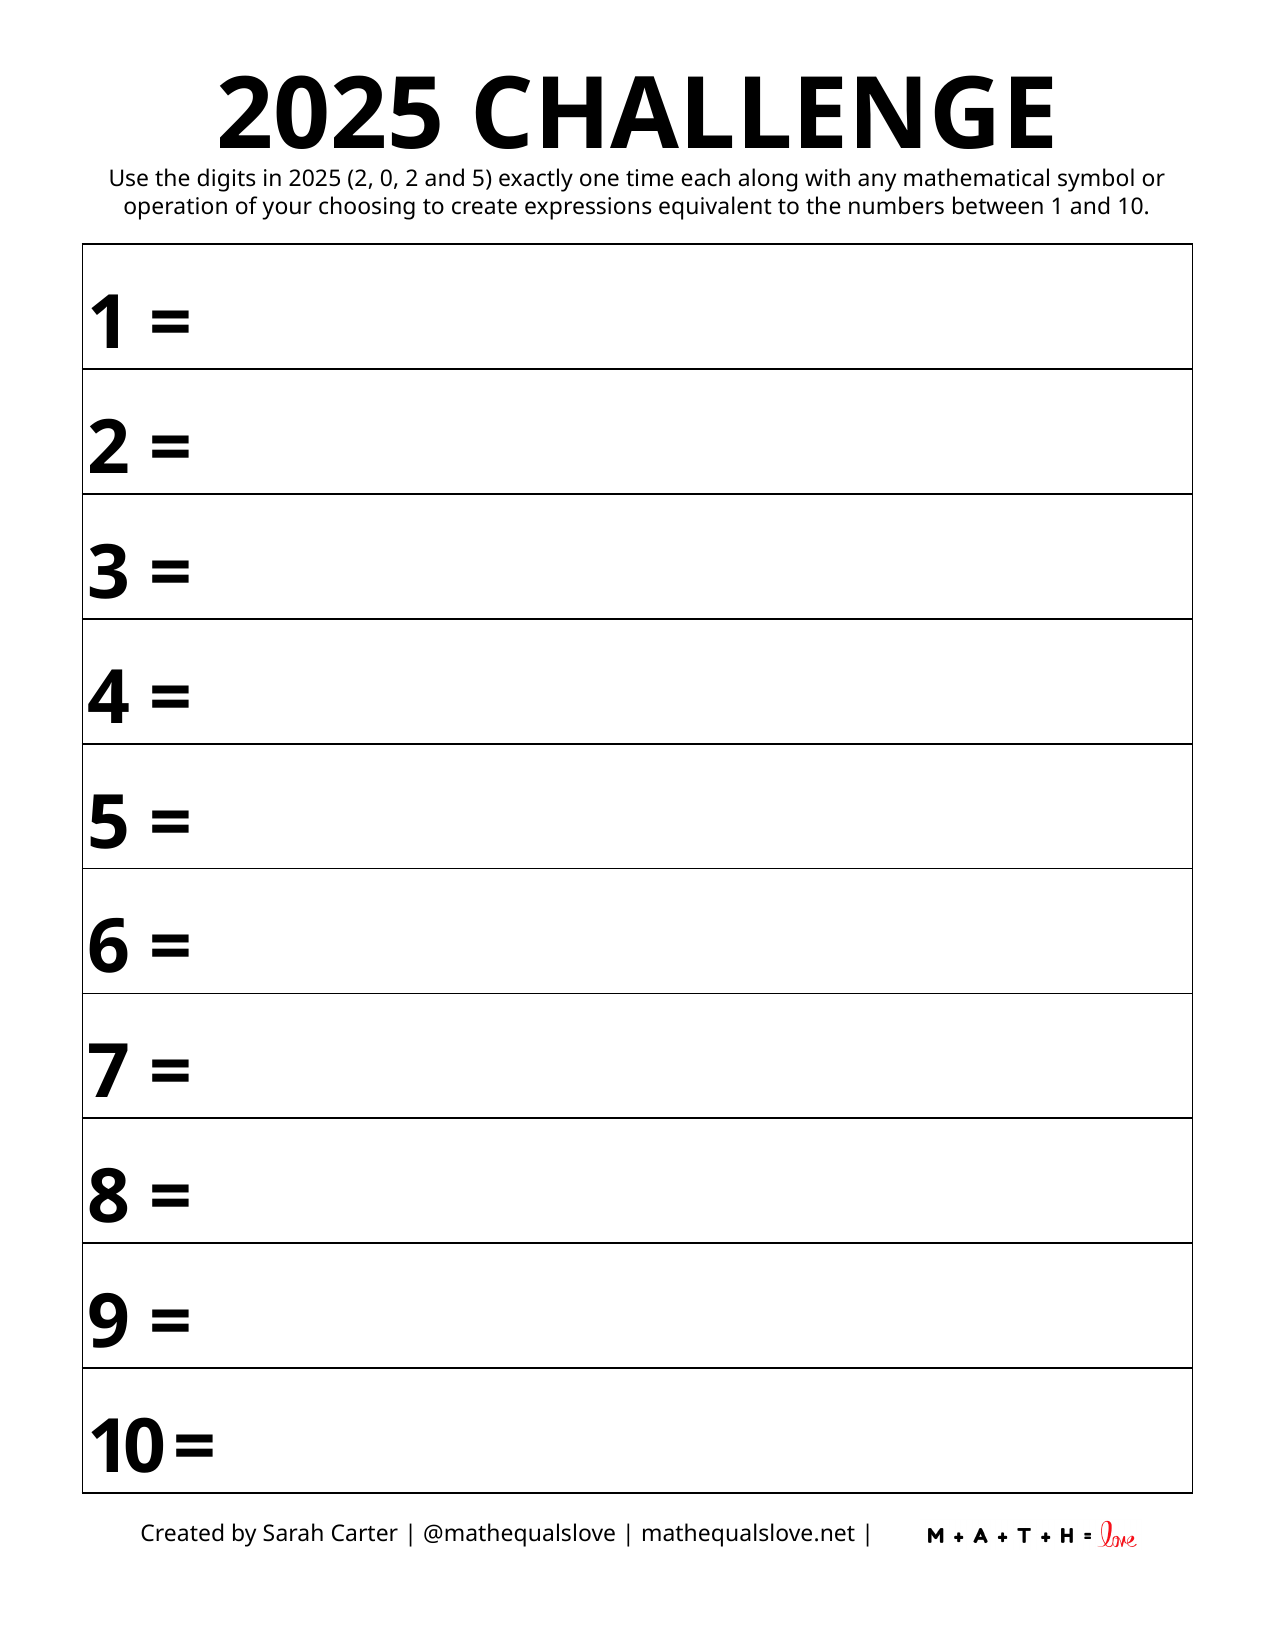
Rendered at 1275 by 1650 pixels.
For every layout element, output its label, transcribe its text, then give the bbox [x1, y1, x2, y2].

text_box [125, 1510, 1254, 1555]
table_cell 5 = [83, 745, 1192, 868]
table_cell 6 = [83, 869, 1192, 993]
table_cell 10 = [83, 1369, 1192, 1492]
table_header 1 = [83, 245, 1192, 368]
text_box [264, 700, 1275, 1650]
table_cell 3 = [83, 495, 1192, 618]
table_cell 8 = [83, 1119, 1192, 1242]
table_cell 2 = [83, 370, 1192, 493]
table_cell 4 = [83, 620, 1192, 743]
table_cell 7 = [83, 994, 1192, 1117]
text_box 2025 CHALLENGE [72, 42, 1203, 158]
text_box Use the digits in 2025 (2, 0, 2 and 5) exactly one time each along with any mathematical symbol or operation of your choosing to create expressions equivalent to the numbers between 1 and 10. [74, 157, 1200, 244]
table_cell 9 = [83, 1244, 1192, 1367]
